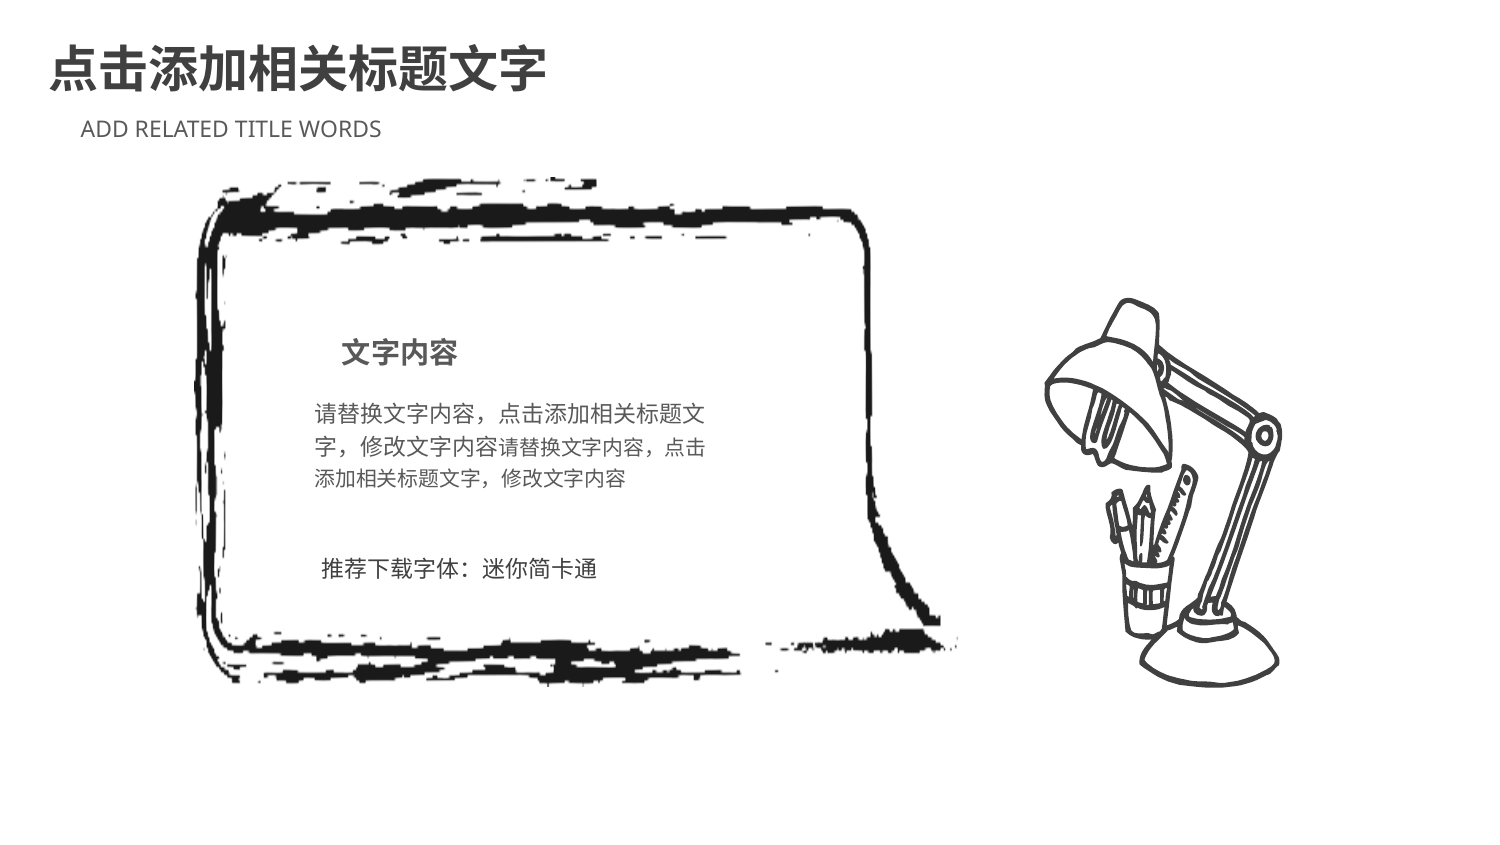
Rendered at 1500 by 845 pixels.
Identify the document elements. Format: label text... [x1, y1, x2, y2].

text_box 点击添加相关标题文字 [32, 29, 567, 106]
text_box ADD RELATED TITLE WORDS [64, 106, 491, 150]
picture [194, 177, 960, 688]
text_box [1045, 298, 1282, 688]
